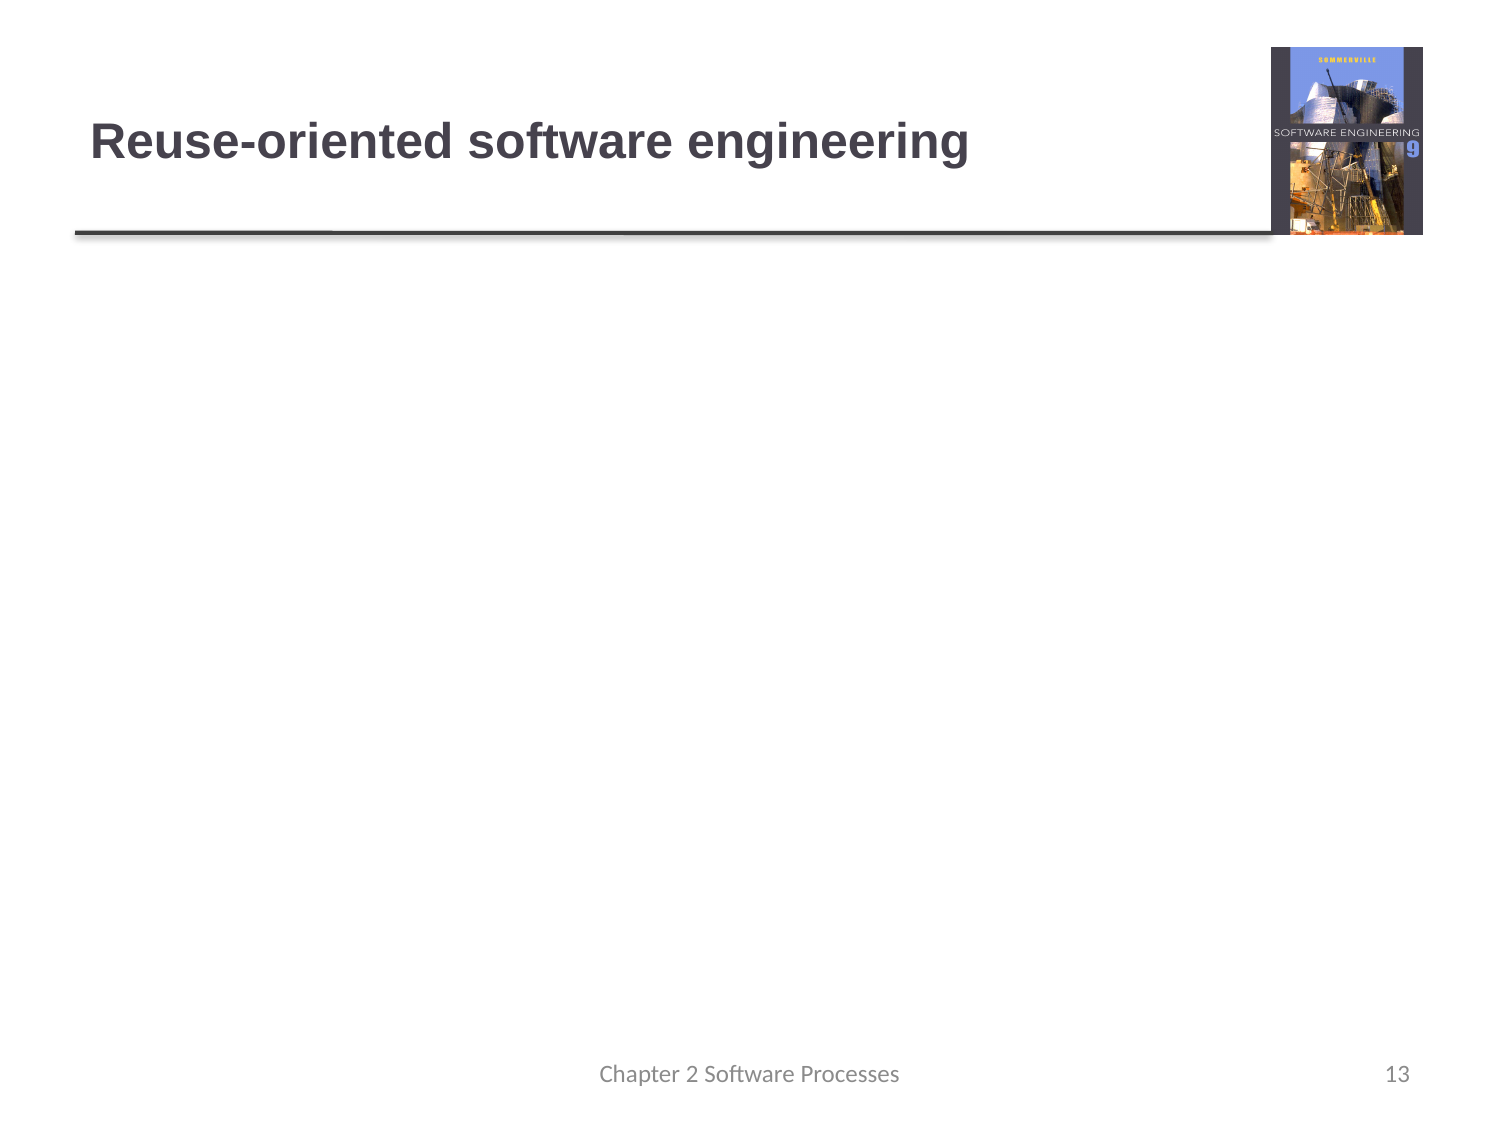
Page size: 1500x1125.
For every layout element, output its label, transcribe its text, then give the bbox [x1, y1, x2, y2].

picture [1272, 47, 1423, 235]
slide_number 13 [1074, 1042, 1425, 1103]
footer Chapter 2 Software Processes [512, 1042, 988, 1103]
title Reuse-oriented software engineering [74, 44, 1272, 233]
